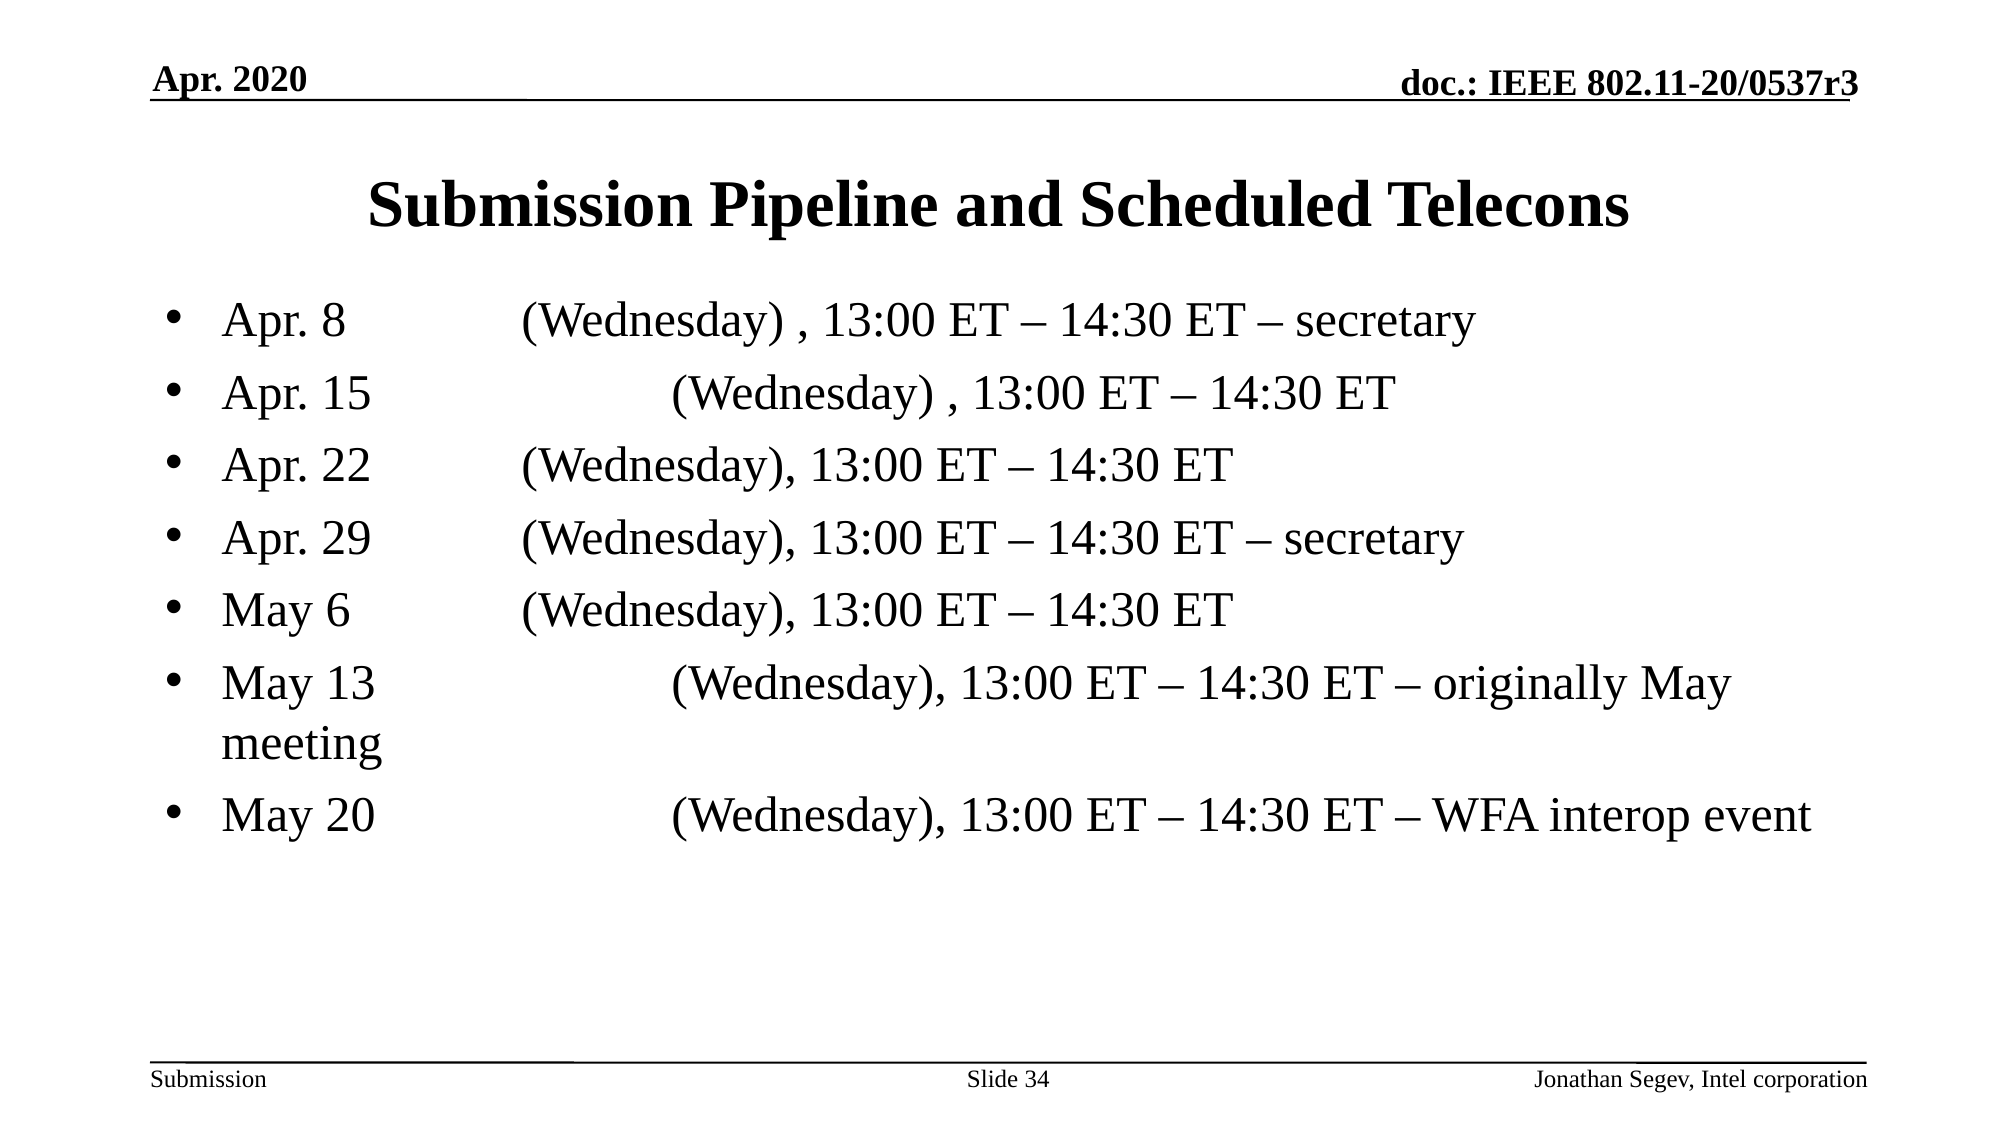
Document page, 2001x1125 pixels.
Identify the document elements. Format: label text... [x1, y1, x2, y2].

slide_number Slide 34 [950, 1061, 1067, 1123]
list Apr. 8 (Wednesday) , 13:00 ET – 14:30 ET – secretary Apr. 15 (Wednesday) , 13:00 ET – 14:30 ET Apr. 22 (Wednesday), 13:00 ET – 14:30 ET Apr. 29 (Wednesday), 13:00 ET – 14:30 ET – secretary May 6 (Wednesday), 13:00 ET – 14:30 ET May 13 (Wednesday), 13:00 ET – 14:30 ET – originally May meeting May 20 (Wednesday), 13:00 ET – 14:30 ET – WFA interop event [149, 278, 1850, 670]
title Submission Pipeline and Scheduled Telecons [149, 112, 1850, 278]
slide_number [152, 54, 563, 100]
footer Jonathan Segev, Intel corporation [1171, 1061, 1869, 1093]
